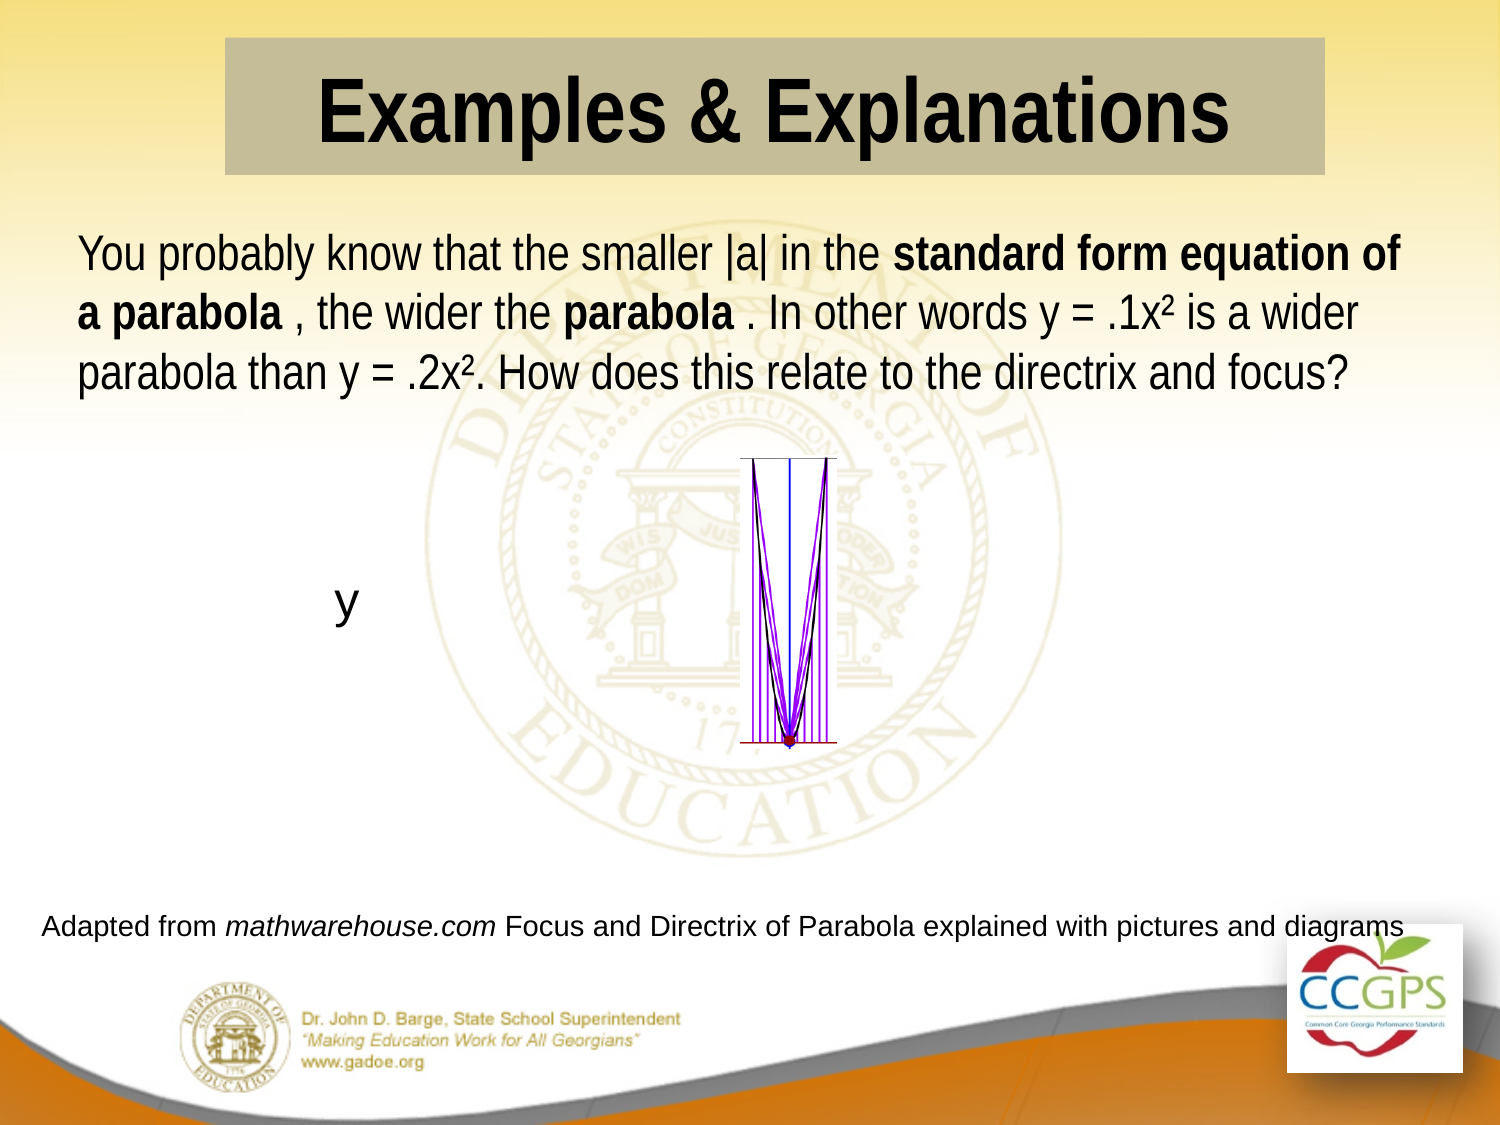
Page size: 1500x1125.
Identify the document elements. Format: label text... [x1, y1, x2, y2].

text_box Adapted from mathwarehouse.com Focus and Directrix of Parabola explained with pictures and diagrams [26, 899, 1421, 950]
picture [0, 0, 1500, 1125]
title Examples & Explanations [224, 37, 1326, 176]
subtitle You probably know that the smaller |a| in the standard form equation of a parabola , the wider the parabola . In other words y = .1x² is a wider parabola than y = .2x². How does this relate to the directrix and focus? [62, 212, 1438, 907]
